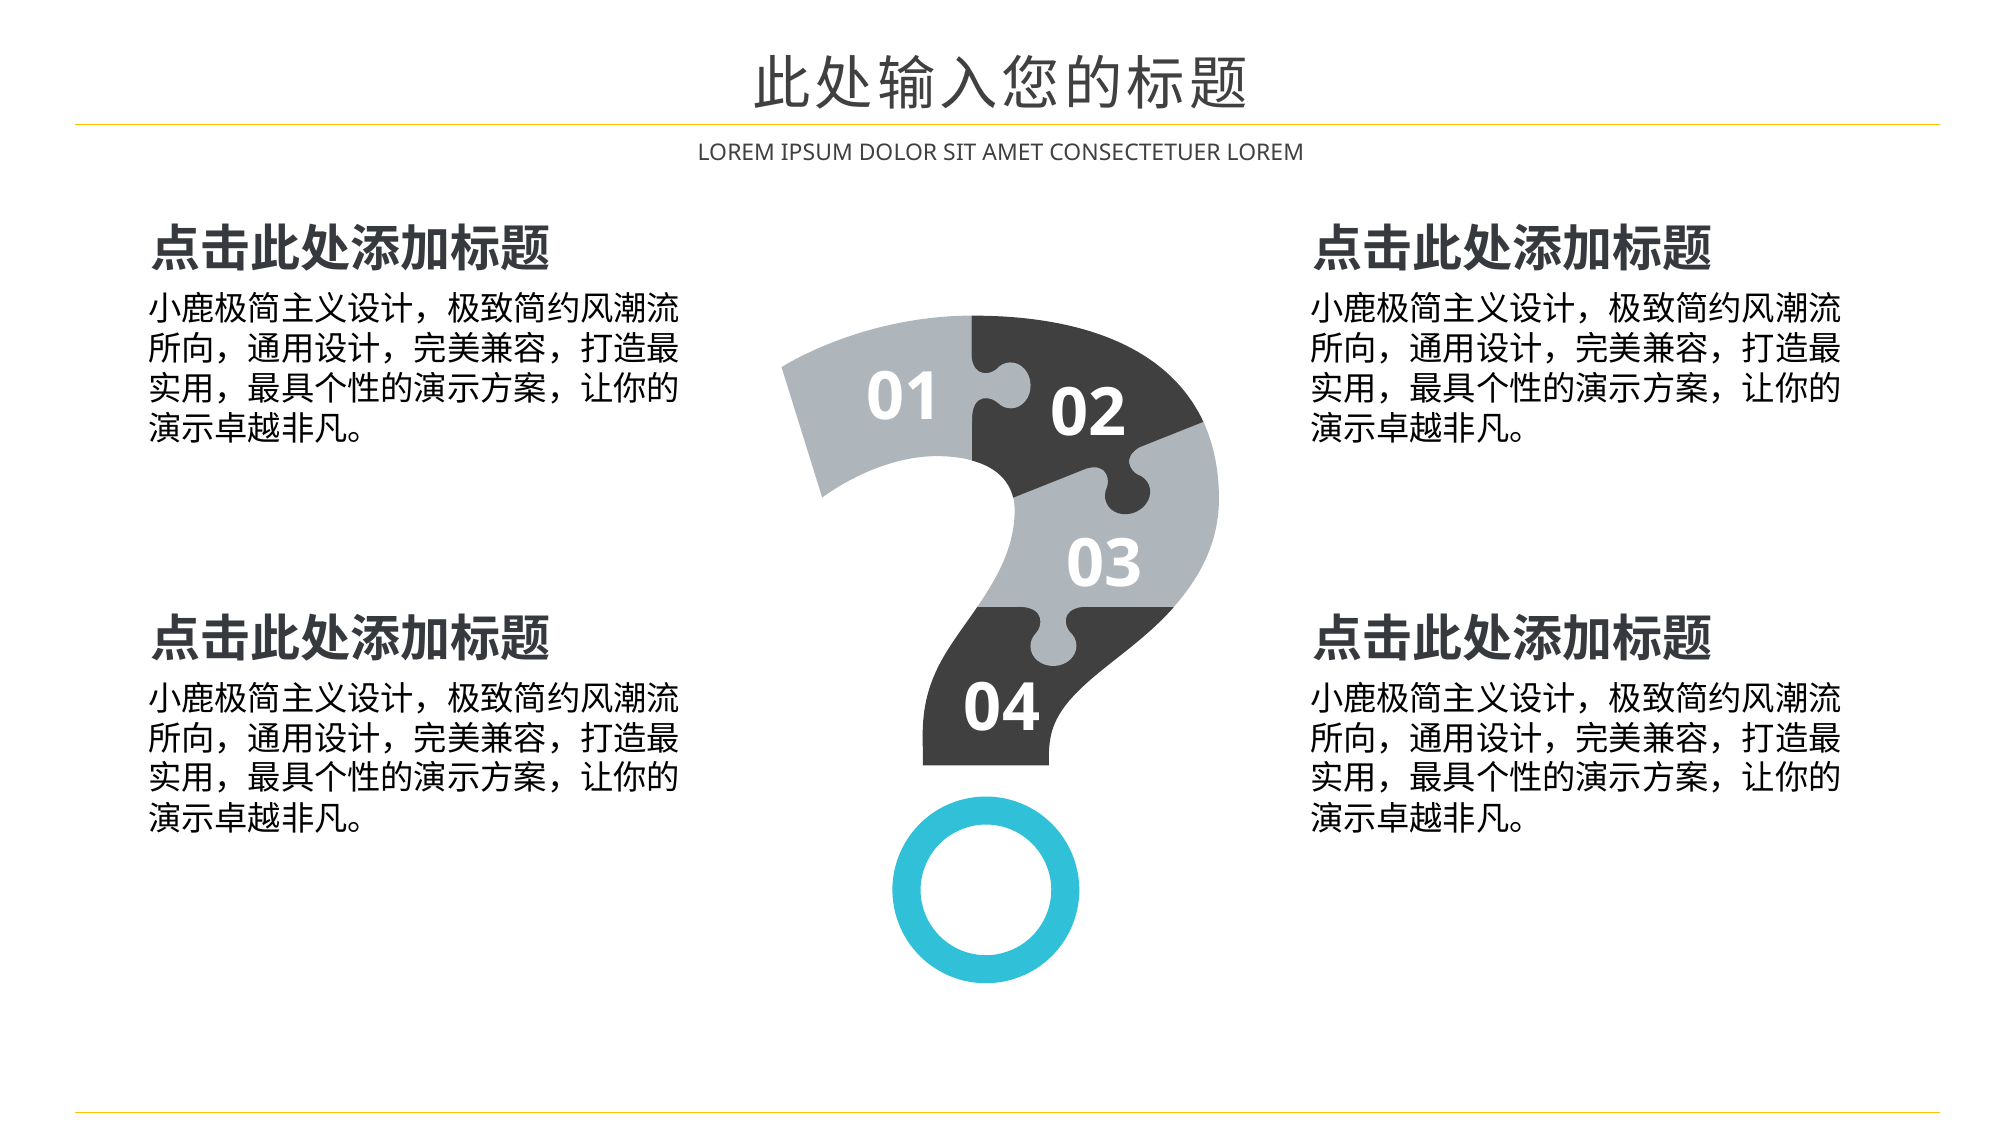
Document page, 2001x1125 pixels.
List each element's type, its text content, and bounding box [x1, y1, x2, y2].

text_box 小鹿极简主义设计，极致简约风潮流所向，通用设计，完美兼容，打造最实用，最具个性的演示方案，让你的演示卓越非凡。 [133, 279, 702, 455]
text_box 此处输入您的标题 [669, 39, 1331, 124]
text_box 点击此处添加标题 [1297, 209, 1728, 285]
text_box 小鹿极简主义设计，极致简约风潮流所向，通用设计，完美兼容，打造最实用，最具个性的演示方案，让你的演示卓越非凡。 [1295, 669, 1864, 844]
text_box 点击此处添加标题 [135, 598, 566, 674]
text_box LOREM IPSUM DOLOR SIT AMET CONSECTETUER LOREM [660, 130, 1342, 173]
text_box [781, 315, 1219, 984]
text_box 小鹿极简主义设计，极致简约风潮流所向，通用设计，完美兼容，打造最实用，最具个性的演示方案，让你的演示卓越非凡。 [133, 669, 702, 844]
text_box 点击此处添加标题 [1297, 598, 1728, 674]
text_box 点击此处添加标题 [135, 209, 566, 285]
text_box 小鹿极简主义设计，极致简约风潮流所向，通用设计，完美兼容，打造最实用，最具个性的演示方案，让你的演示卓越非凡。 [1295, 279, 1864, 455]
